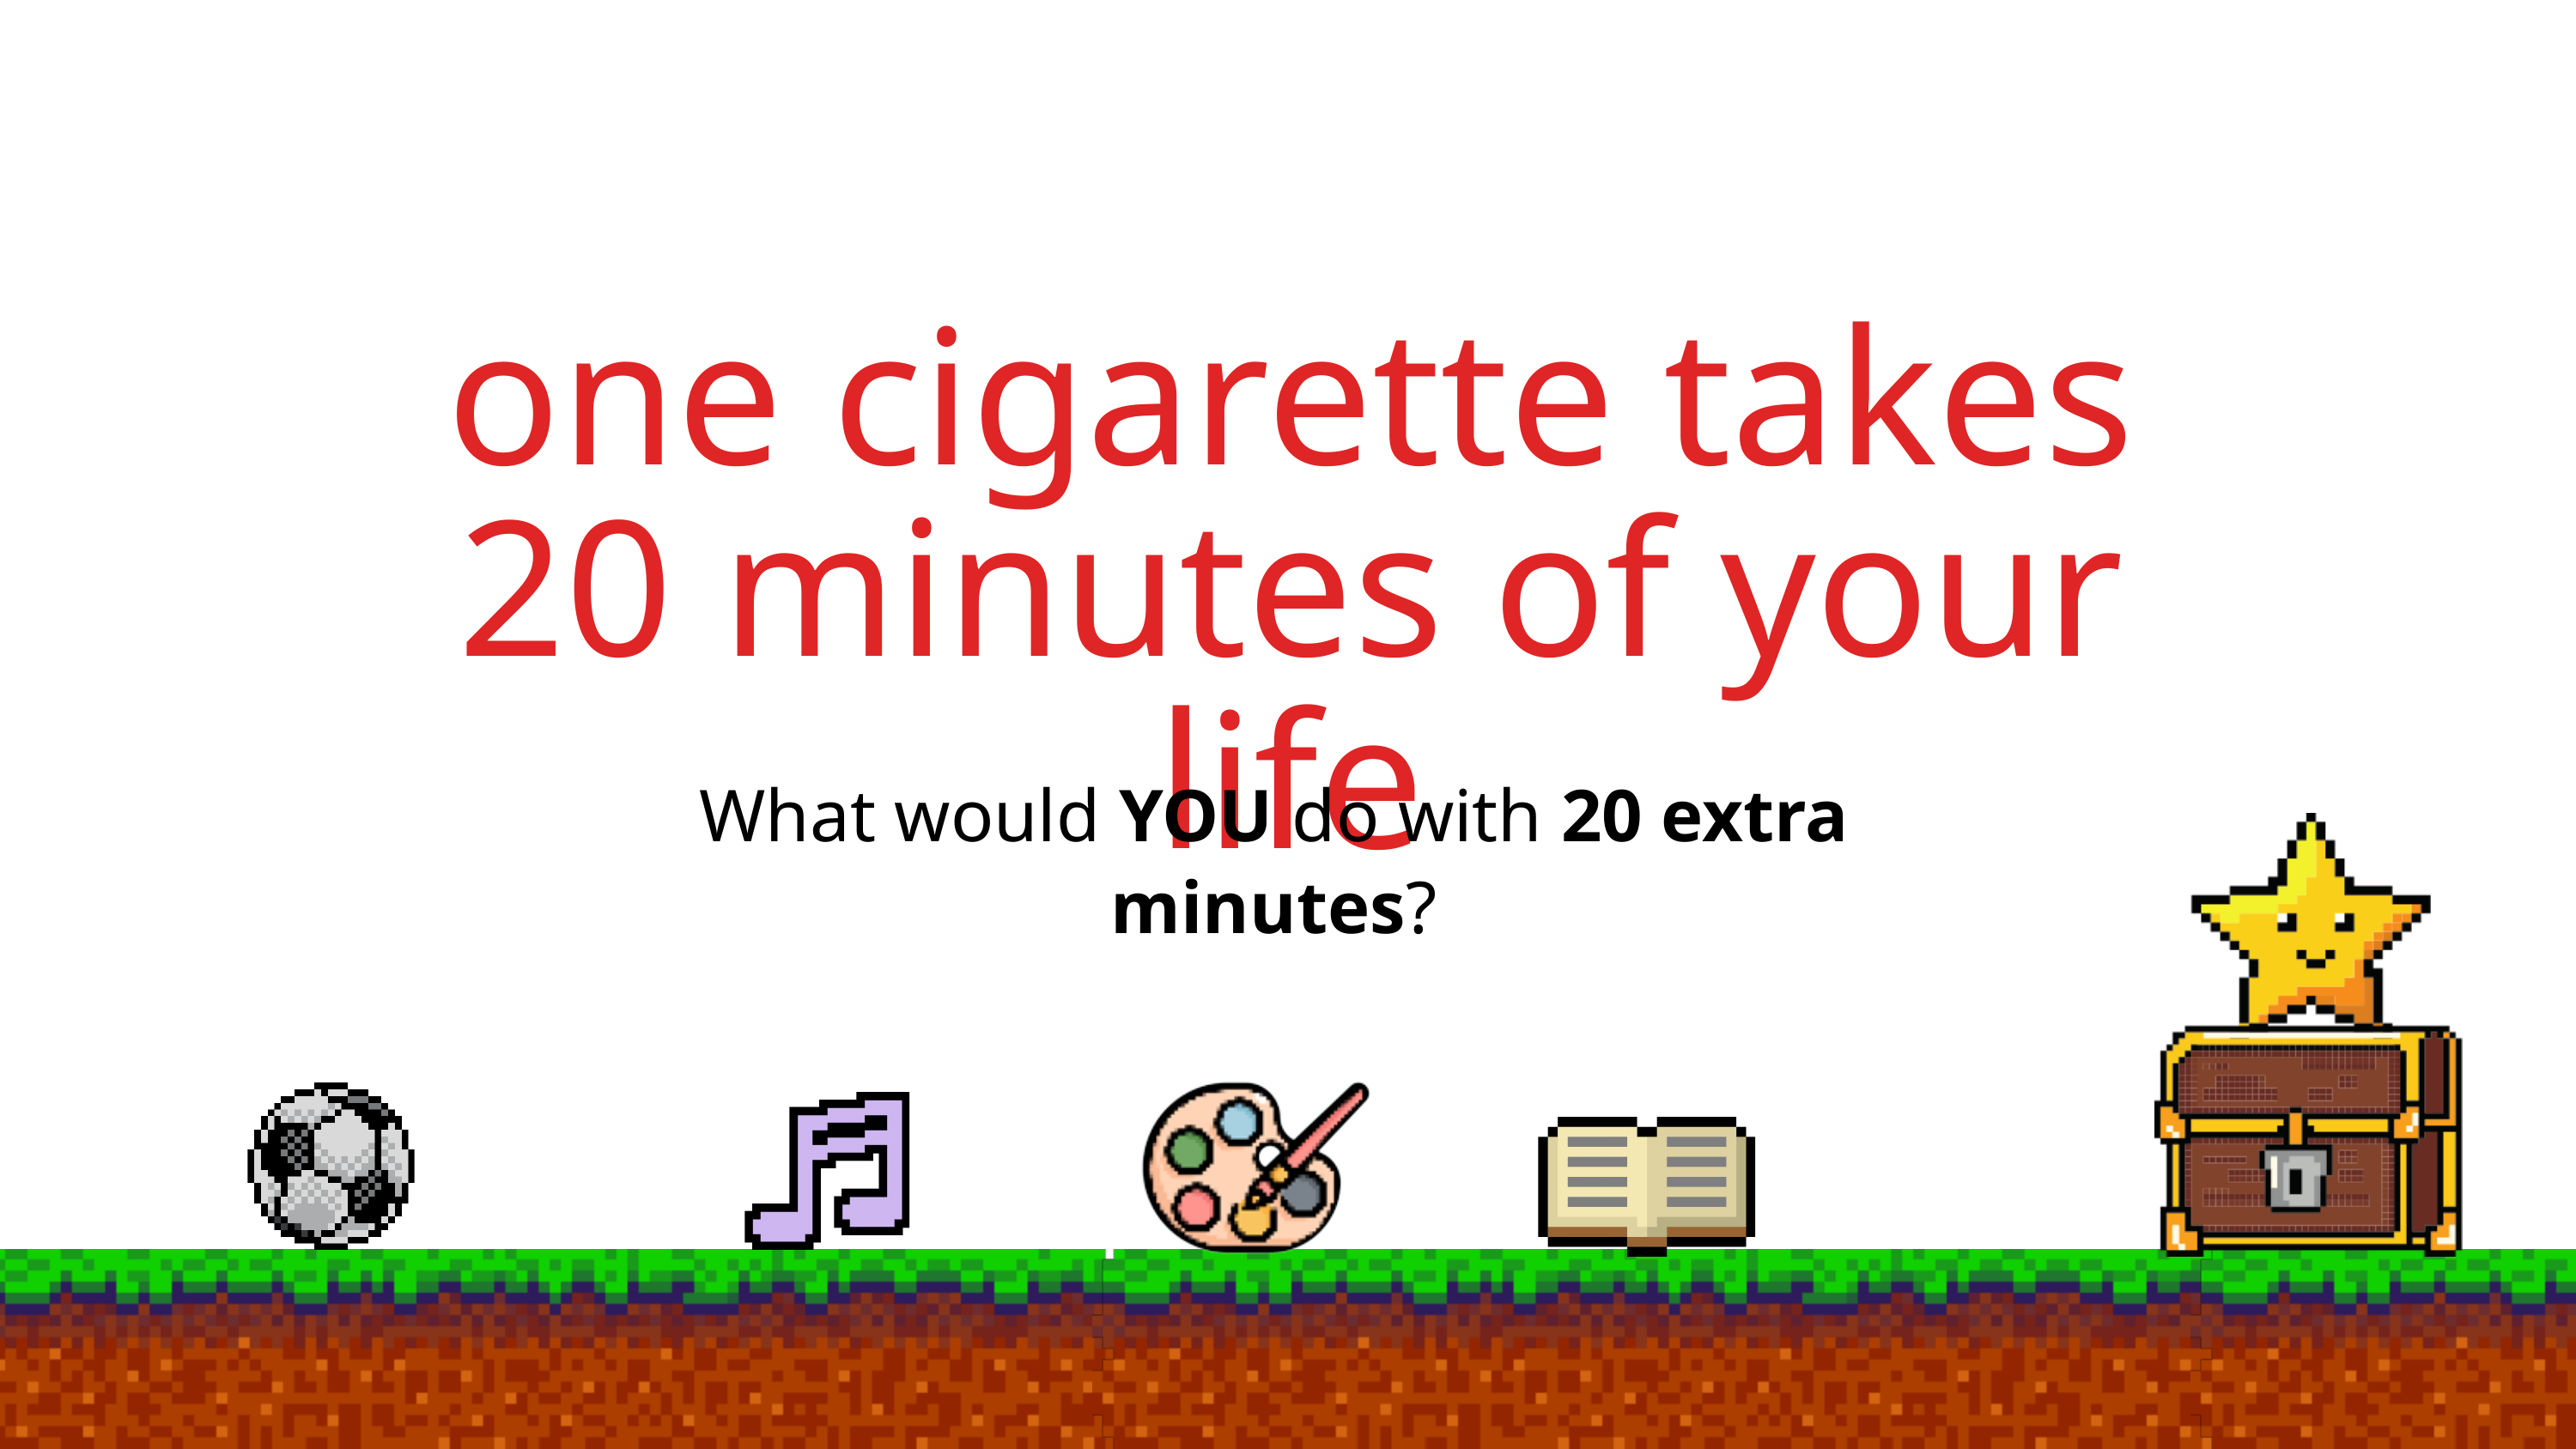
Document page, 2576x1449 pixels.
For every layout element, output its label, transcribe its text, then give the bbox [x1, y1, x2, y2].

text_box [1538, 1117, 1756, 1257]
text_box [1092, 1249, 2190, 1449]
text_box [2154, 813, 2463, 1257]
text_box [2190, 1249, 2576, 1449]
text_box [1133, 1058, 1386, 1282]
text_box [247, 1082, 415, 1250]
text_box [744, 1092, 910, 1250]
text_box What would YOU do with 20 extra minutes? [529, 763, 2019, 949]
text_box one cigarette takes 20 minutes of your life [331, 310, 2251, 886]
text_box [0, 1249, 1092, 1449]
